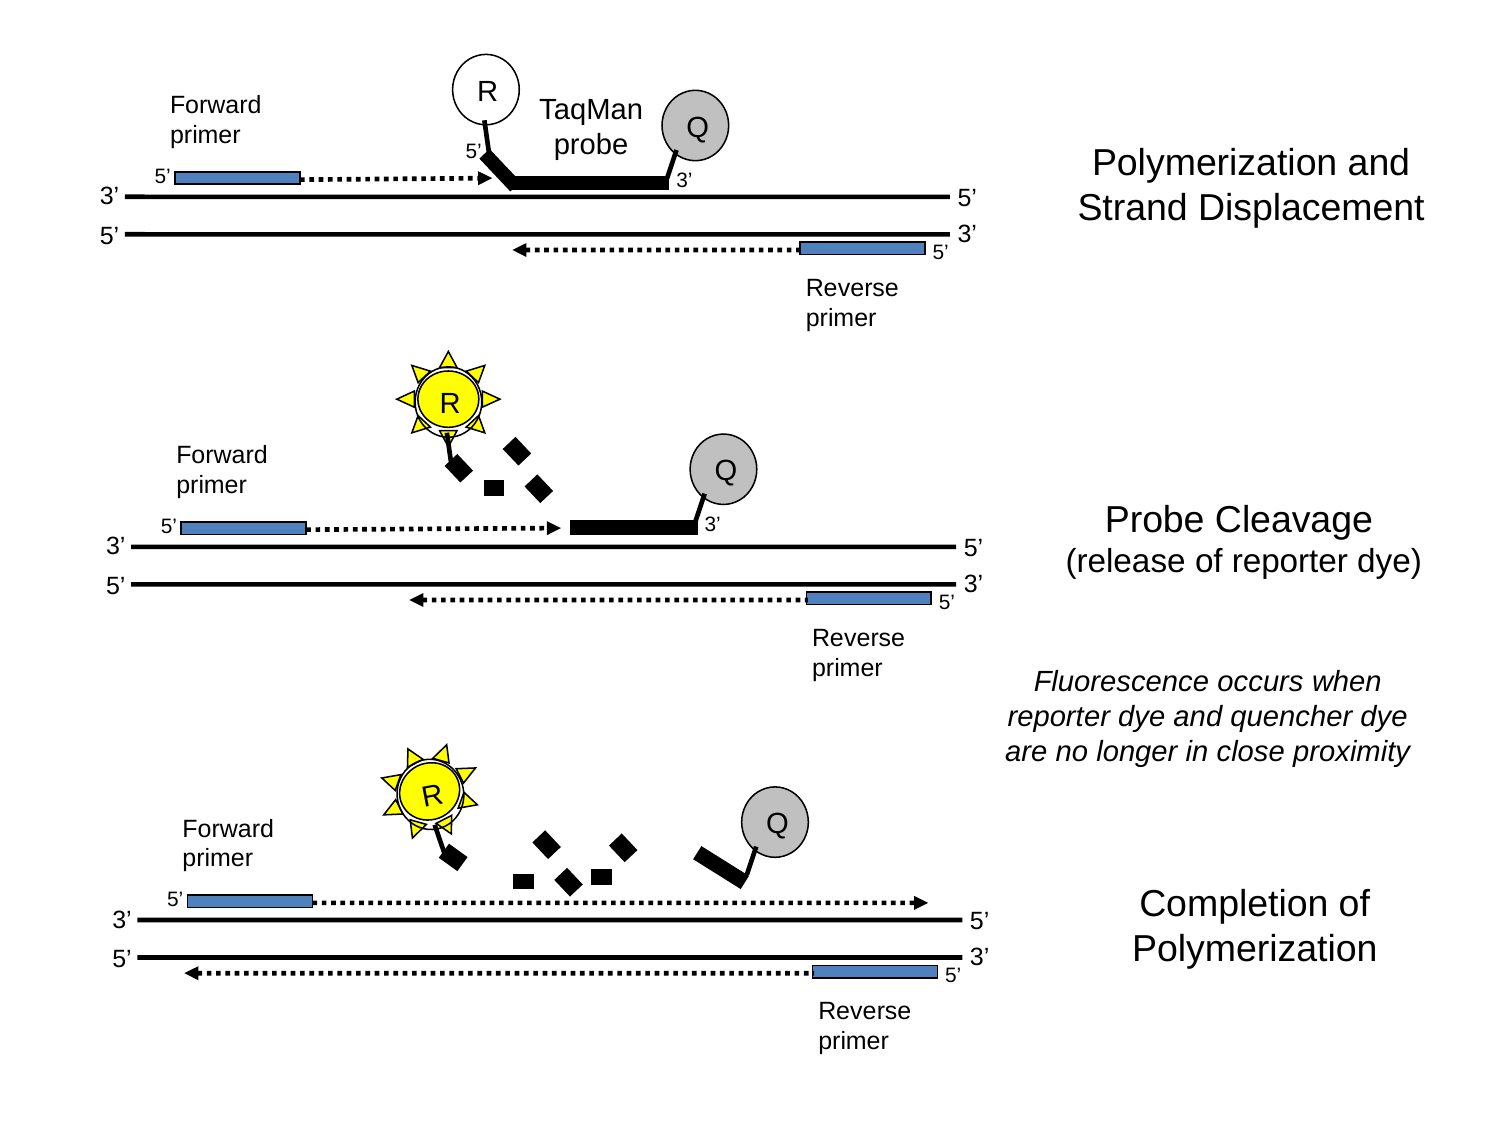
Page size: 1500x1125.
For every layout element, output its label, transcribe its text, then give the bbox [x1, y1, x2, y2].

text_box [441, 351, 456, 365]
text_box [97, 743, 1005, 1063]
text_box Probe Cleavage (release of reporter dye) [1044, 487, 1444, 587]
text_box Polymerization and Strand Displacement [1053, 130, 1449, 236]
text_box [84, 54, 993, 340]
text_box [90, 366, 999, 690]
text_box Completion of Polymerization [1078, 871, 1431, 977]
text_box Fluorescence occurs when reporter dye and quencher dye are no longer in close proximity [979, 654, 1437, 775]
